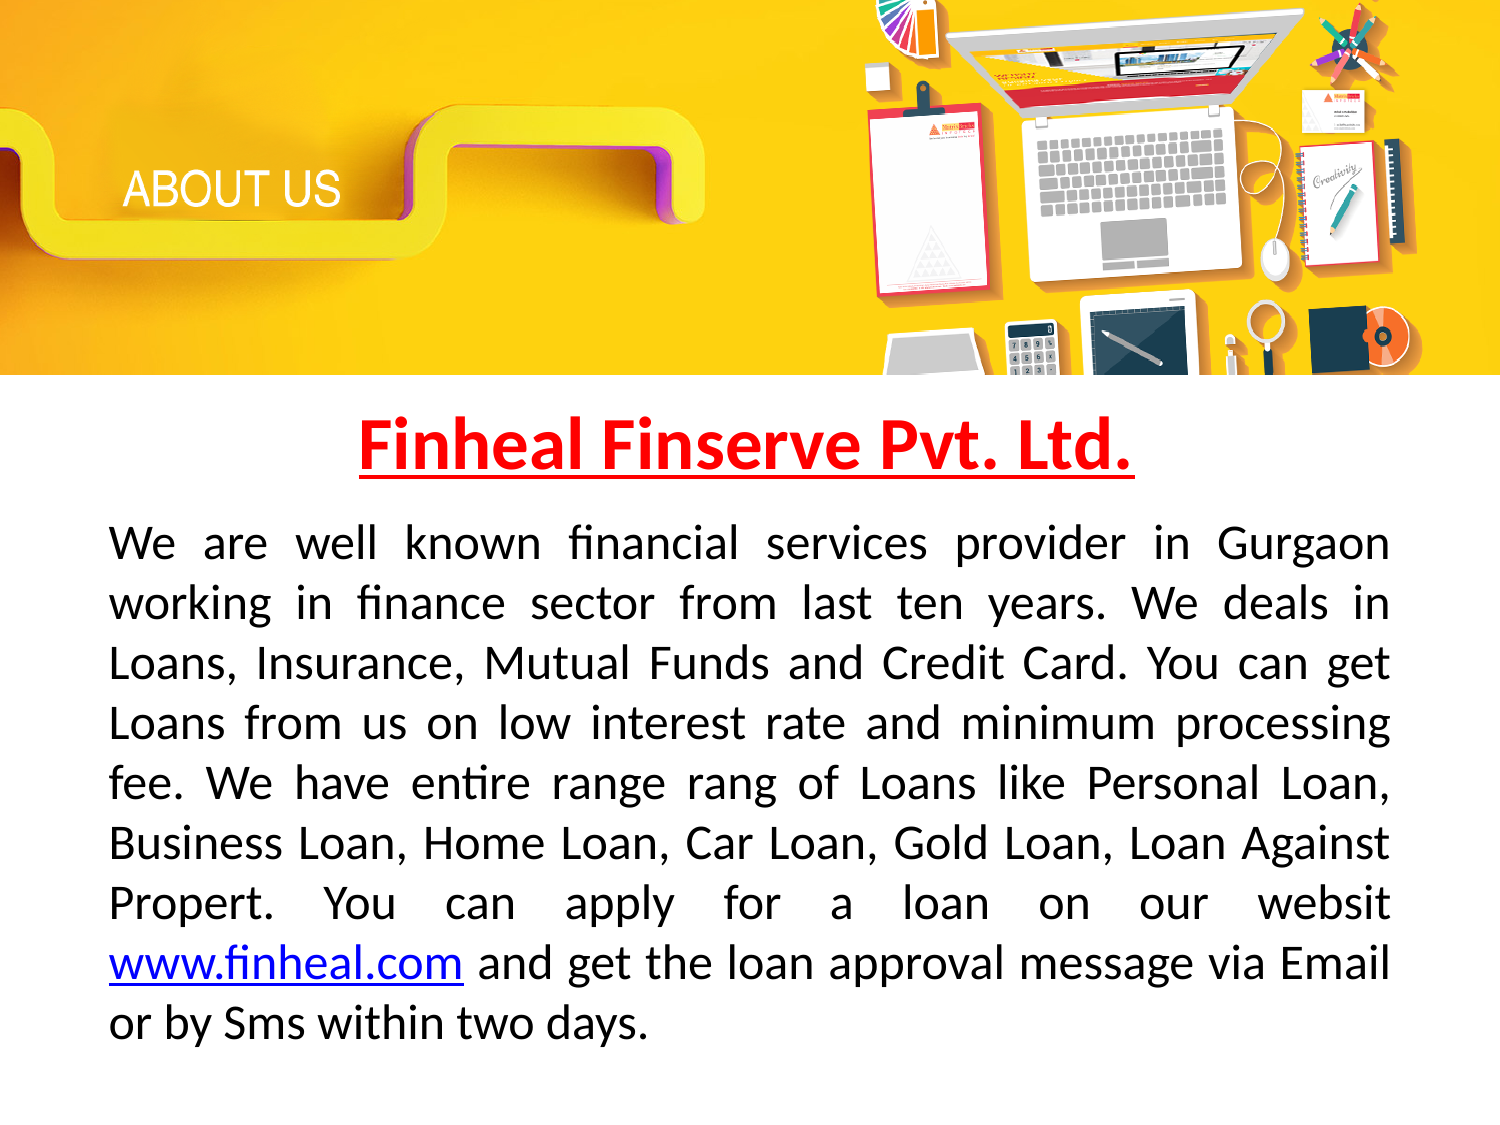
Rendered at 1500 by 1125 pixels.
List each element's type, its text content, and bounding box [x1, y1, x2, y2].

text_box We are well known financial services provider in Gurgaon working in finance sector from last ten years. We deals in Loans, Insurance, Mutual Funds and Credit Card. You can get Loans from us on low interest rate and minimum processing fee. We have entire range rang of Loans like Personal Loan, Business Loan, Home Loan, Car Loan, Gold Loan, Loan Against Propert. You can apply for a loan on our websit www.finheal.com and get the loan approval message via Email or by Sms within two days. [93, 502, 1407, 1057]
picture [0, 0, 1500, 376]
text_box Finheal Finserve Pvt. Ltd. [343, 387, 1157, 493]
